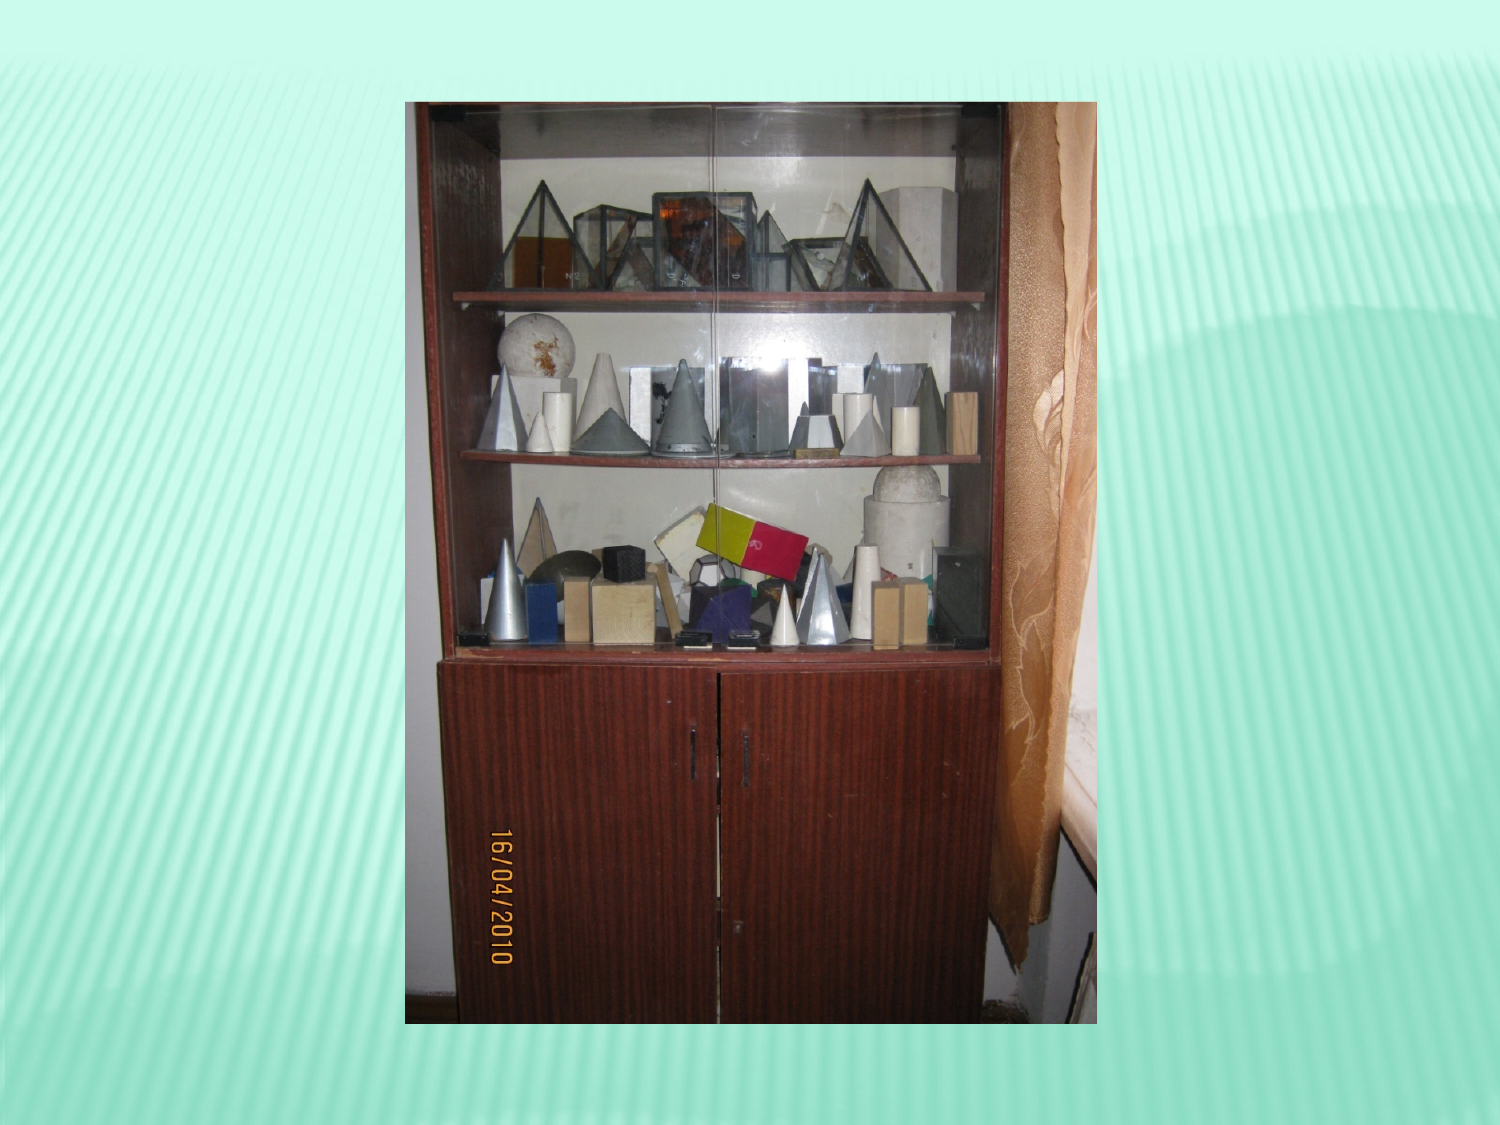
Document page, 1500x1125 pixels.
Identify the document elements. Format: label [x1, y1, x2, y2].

picture [288, 103, 1212, 909]
picture [405, 919, 1097, 1023]
